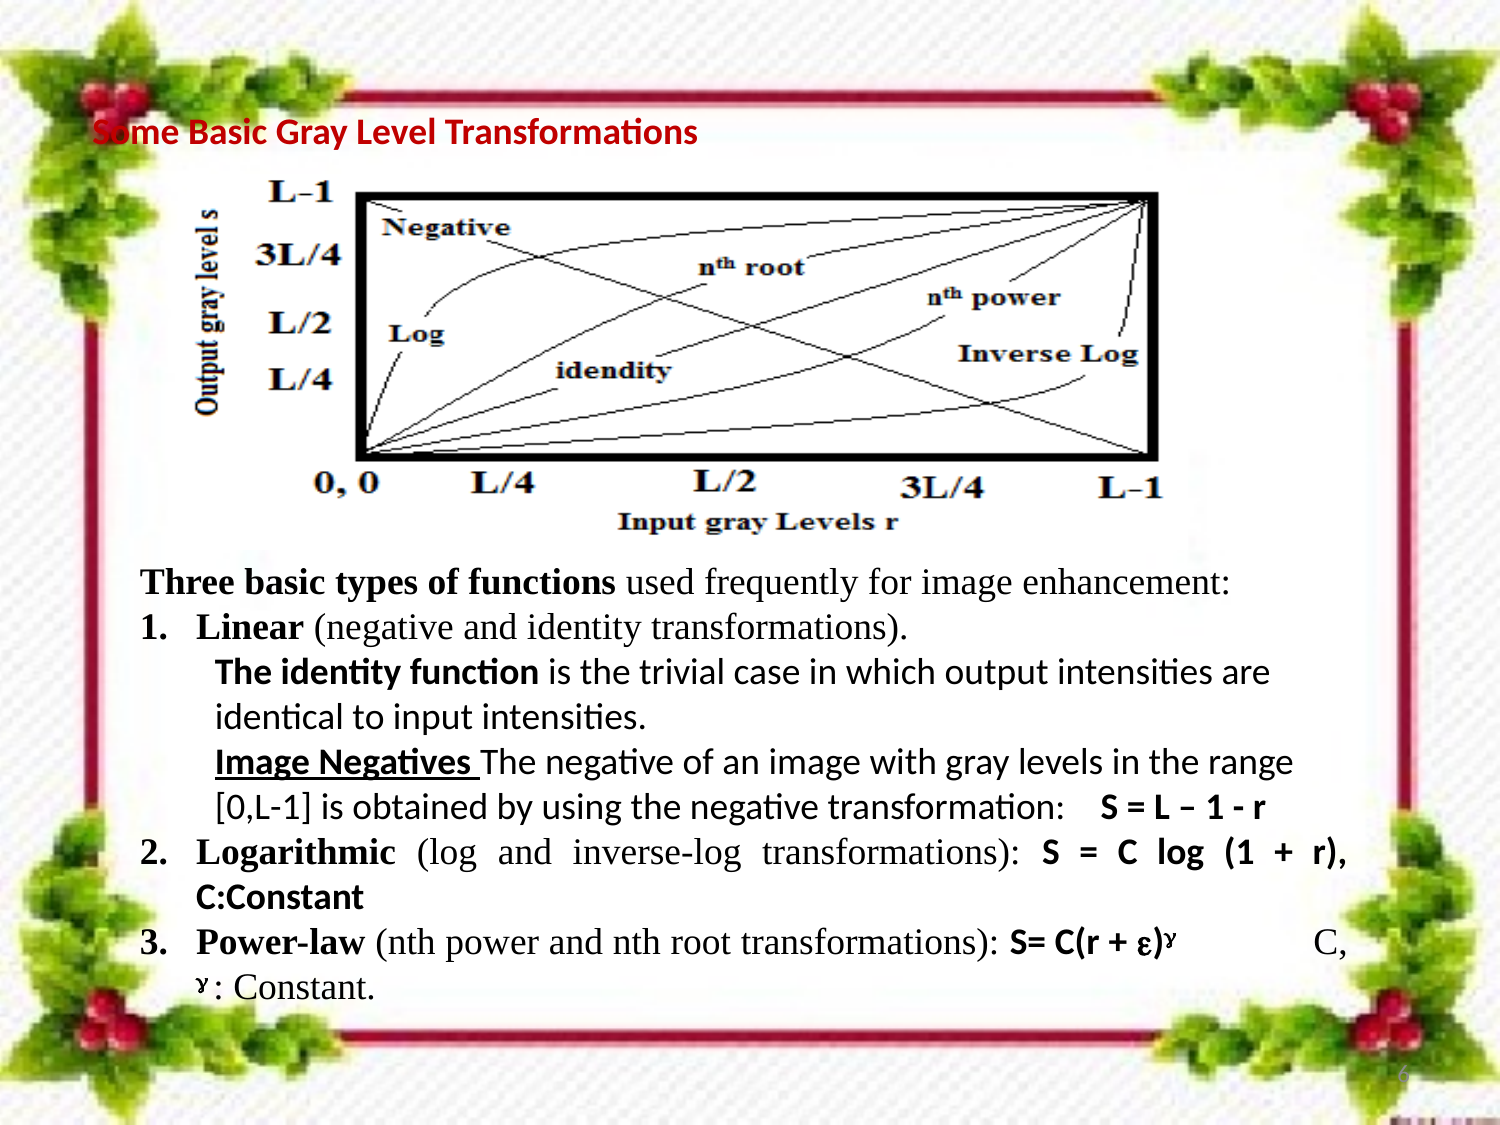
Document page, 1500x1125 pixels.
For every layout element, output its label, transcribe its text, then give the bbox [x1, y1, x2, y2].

picture [0, 0, 1500, 1125]
text_box Some Basic Gray Level Transformations [77, 99, 872, 160]
text_box Three basic types of functions used frequently for image enhancement: Linear (negative and identity transformations). The identity function is the trivial case in which output intensities are identical to input intensities. Image Negatives The negative of an image with gray levels in the range [0,L-1] is obtained by using the negative transformation: S = L – 1 - r Logarithmic (log and inverse-log transformations): S = C log (1 + r), C:Constant Power-law (nth power and nth root transformations): S= C(r + ) C,  : Constant. [125, 549, 1363, 1015]
slide_number 6 [1074, 1042, 1425, 1103]
